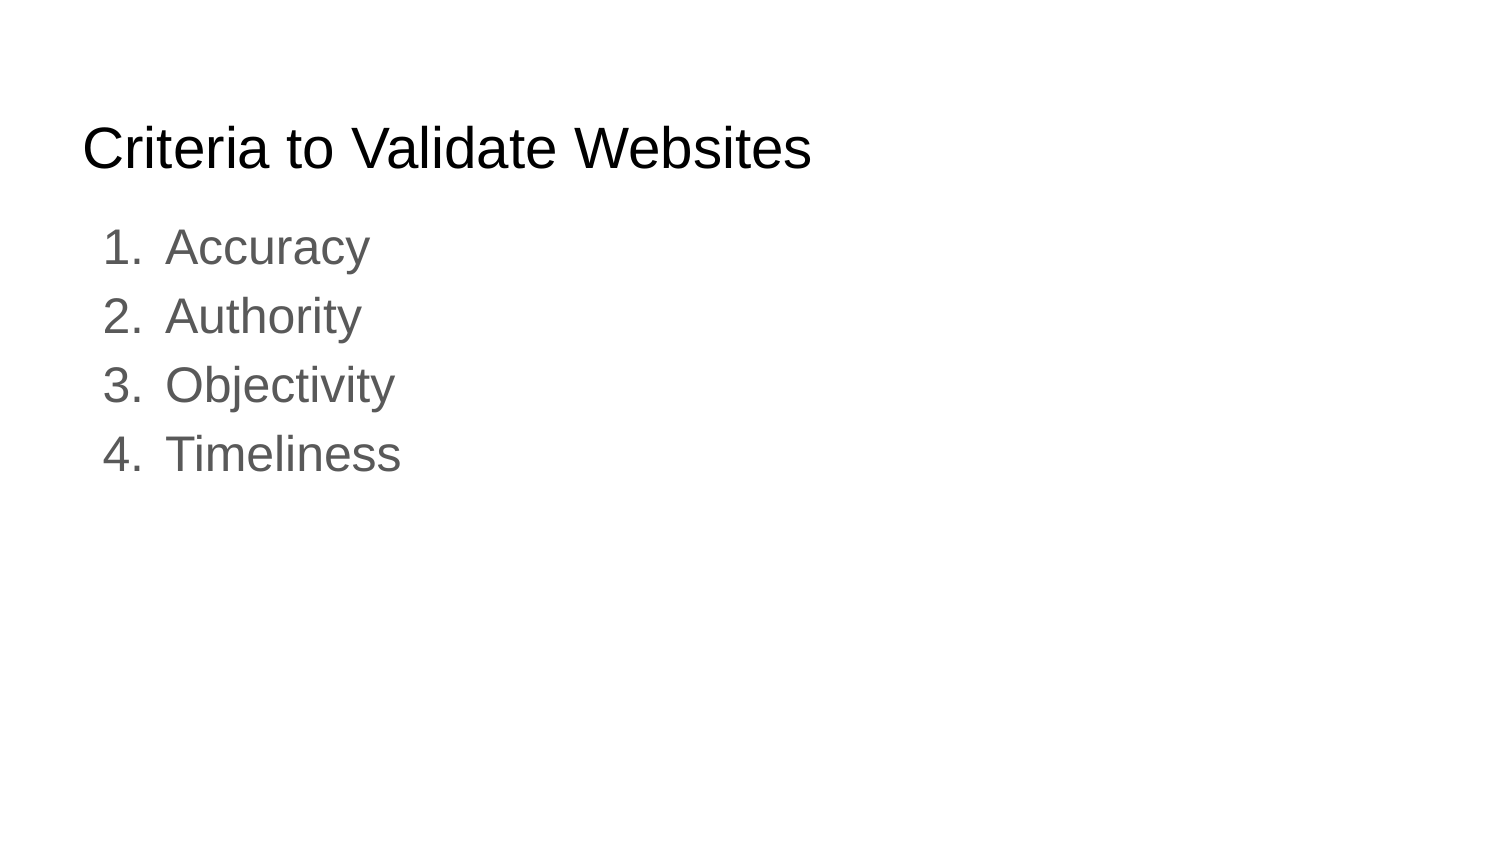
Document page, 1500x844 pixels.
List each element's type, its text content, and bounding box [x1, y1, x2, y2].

list Accuracy Authority Objectivity Timeliness [75, 198, 1263, 795]
title Criteria to Validate Websites [75, 39, 1263, 181]
